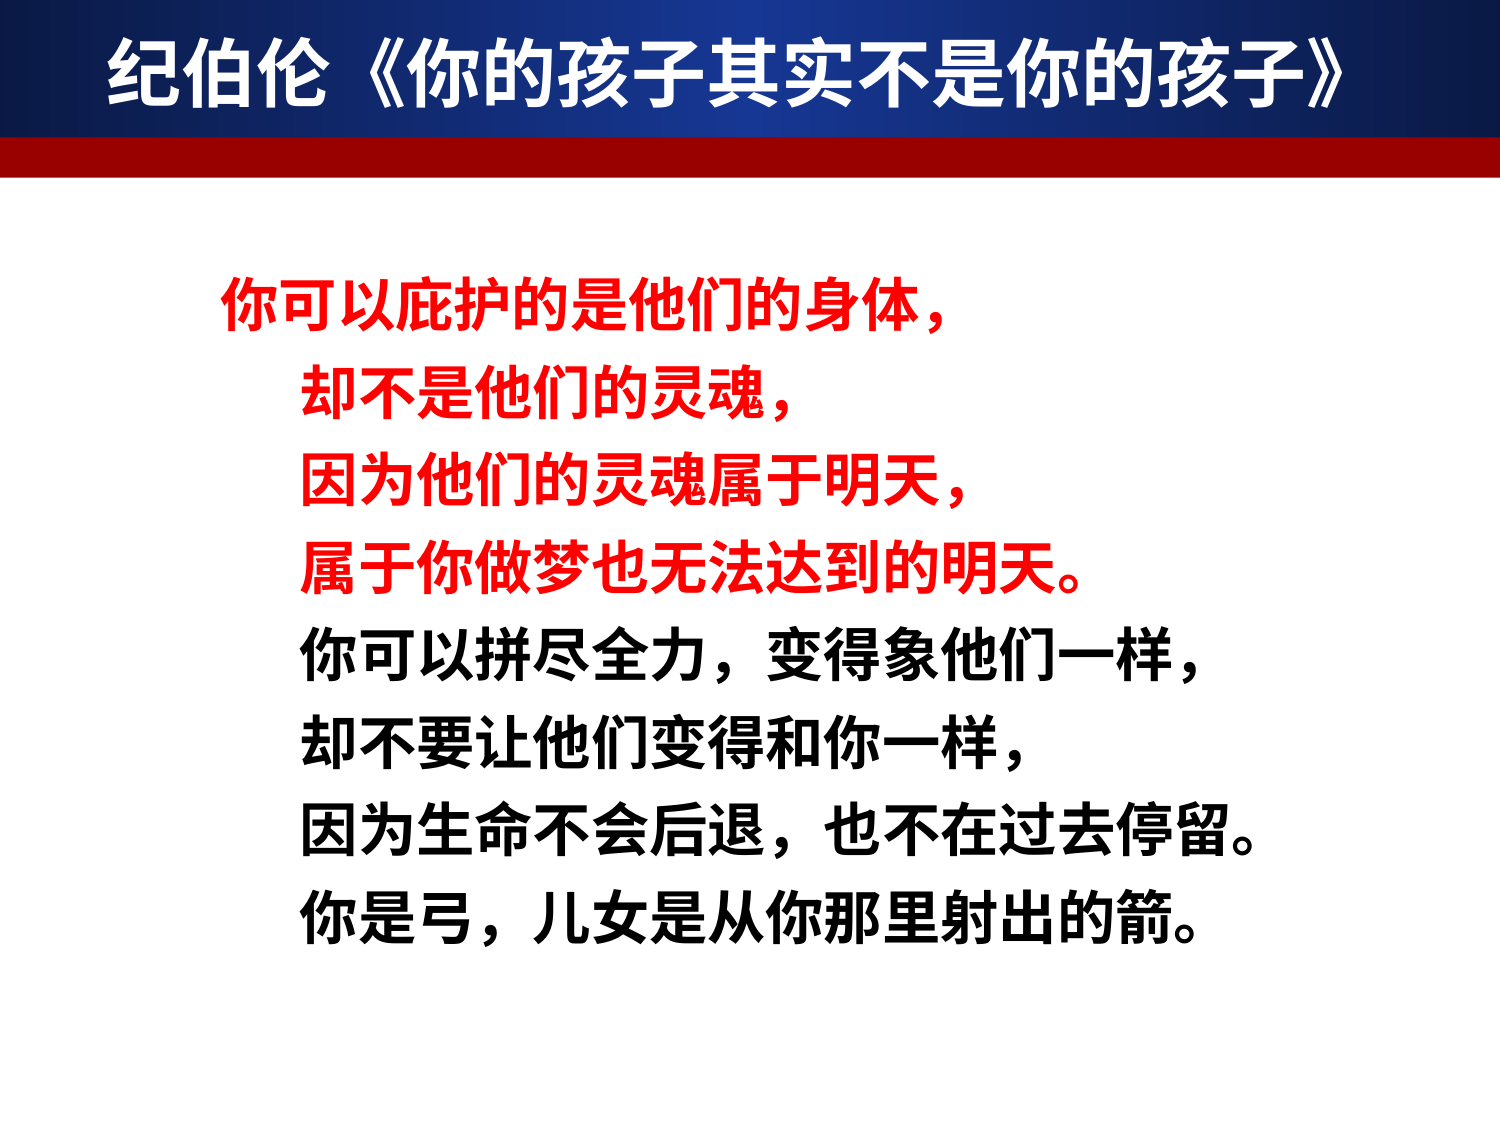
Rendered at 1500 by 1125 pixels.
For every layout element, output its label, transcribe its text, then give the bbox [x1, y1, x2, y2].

title 纪伯伦《你的孩子其实不是你的孩子》 [50, 24, 1438, 118]
text_box 你可以庇护的是他们的身体， 却不是他们的灵魂， 因为他们的灵魂属于明天， 属于你做梦也无法达到的明天。 你可以拼尽全力，变得象他们一样， 却不要让他们变得和你一样， 因为生命不会后退，也不在过去停留。 你是弓，儿女是从你那里射出的箭。 [112, 243, 1376, 988]
